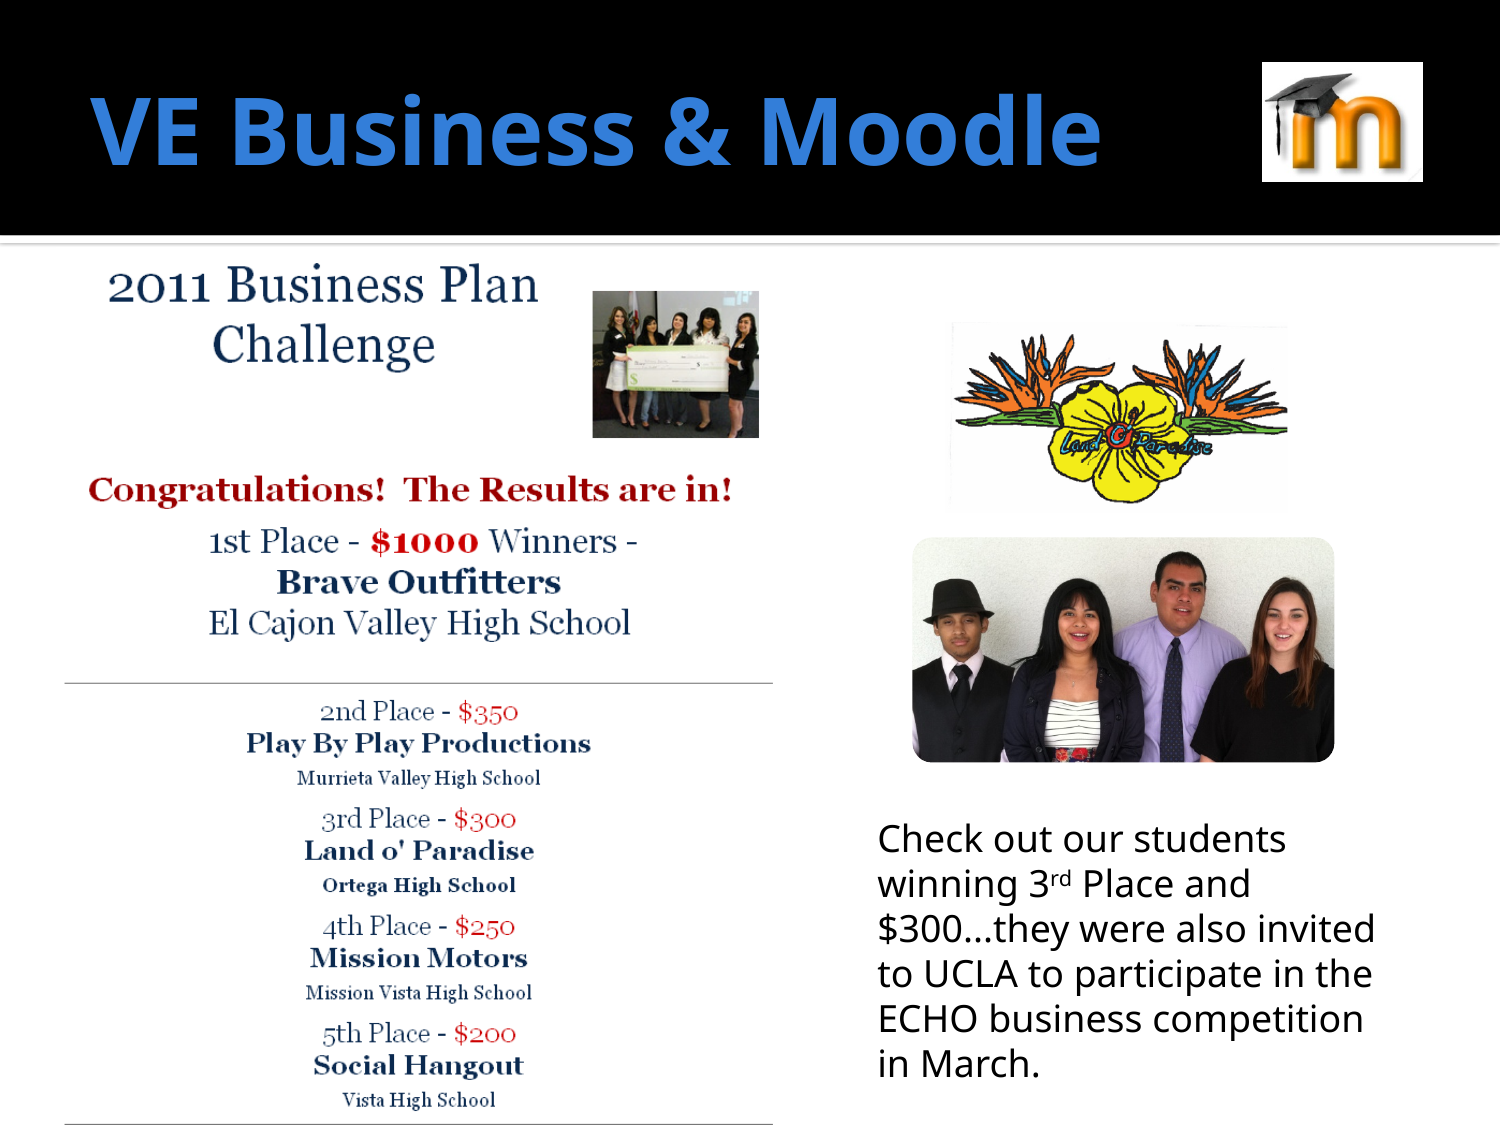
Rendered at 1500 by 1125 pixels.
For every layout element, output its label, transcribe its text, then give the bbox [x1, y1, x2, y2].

title VE Business & Moodle [75, 25, 1425, 231]
picture [912, 537, 1335, 763]
picture [55, 247, 788, 1125]
text_box Check out our students winning 3rd Place and $300...they were also invited to UCLA to participate in the ECHO business competition in March. [862, 807, 1413, 1093]
picture [1262, 62, 1423, 182]
picture [944, 322, 1288, 513]
